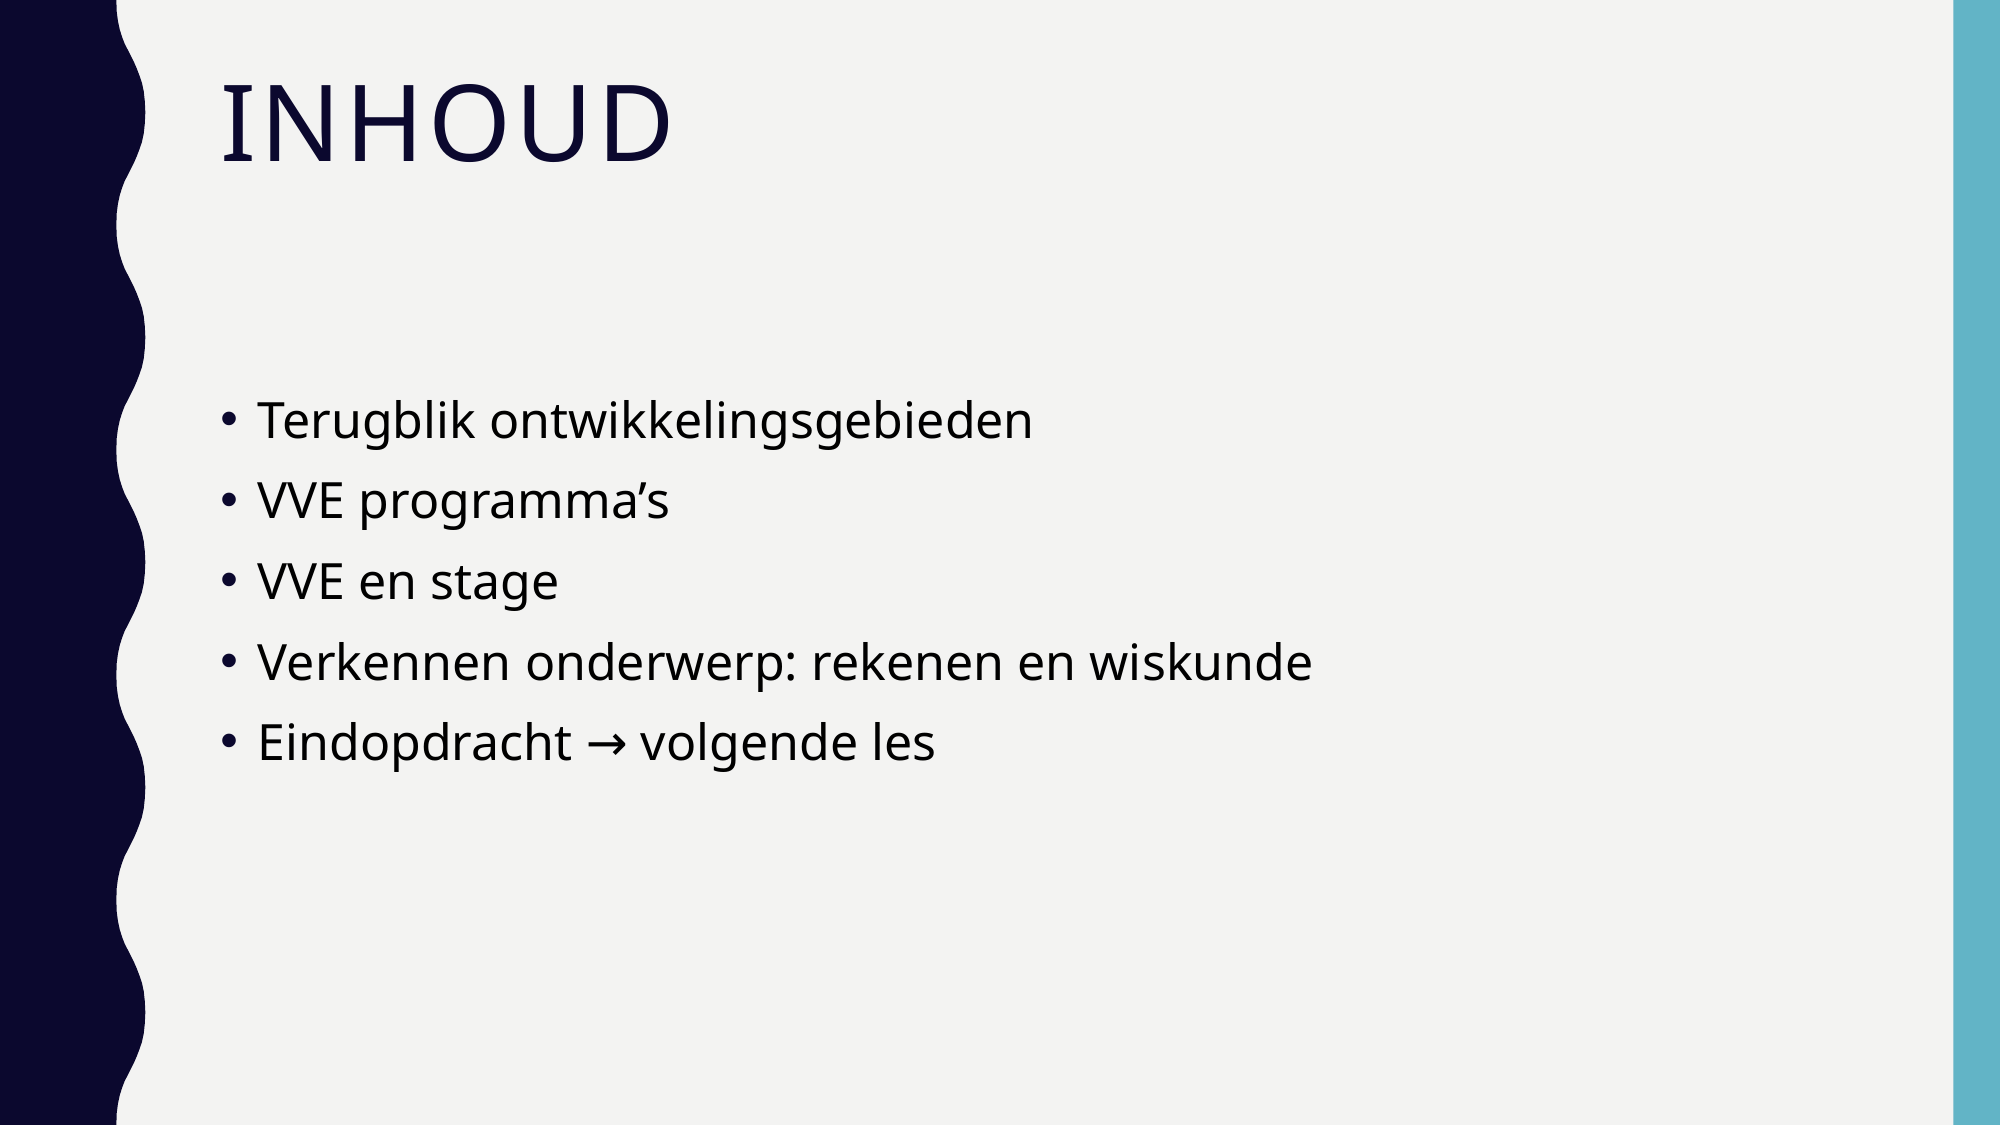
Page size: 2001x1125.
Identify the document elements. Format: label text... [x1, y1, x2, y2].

list Terugblik ontwikkelingsgebieden VVE programma’s VVE en stage Verkennen onderwerp: rekenen en wiskunde Eindopdracht → volgende les [205, 375, 1875, 965]
title inhoud [205, 62, 1875, 308]
